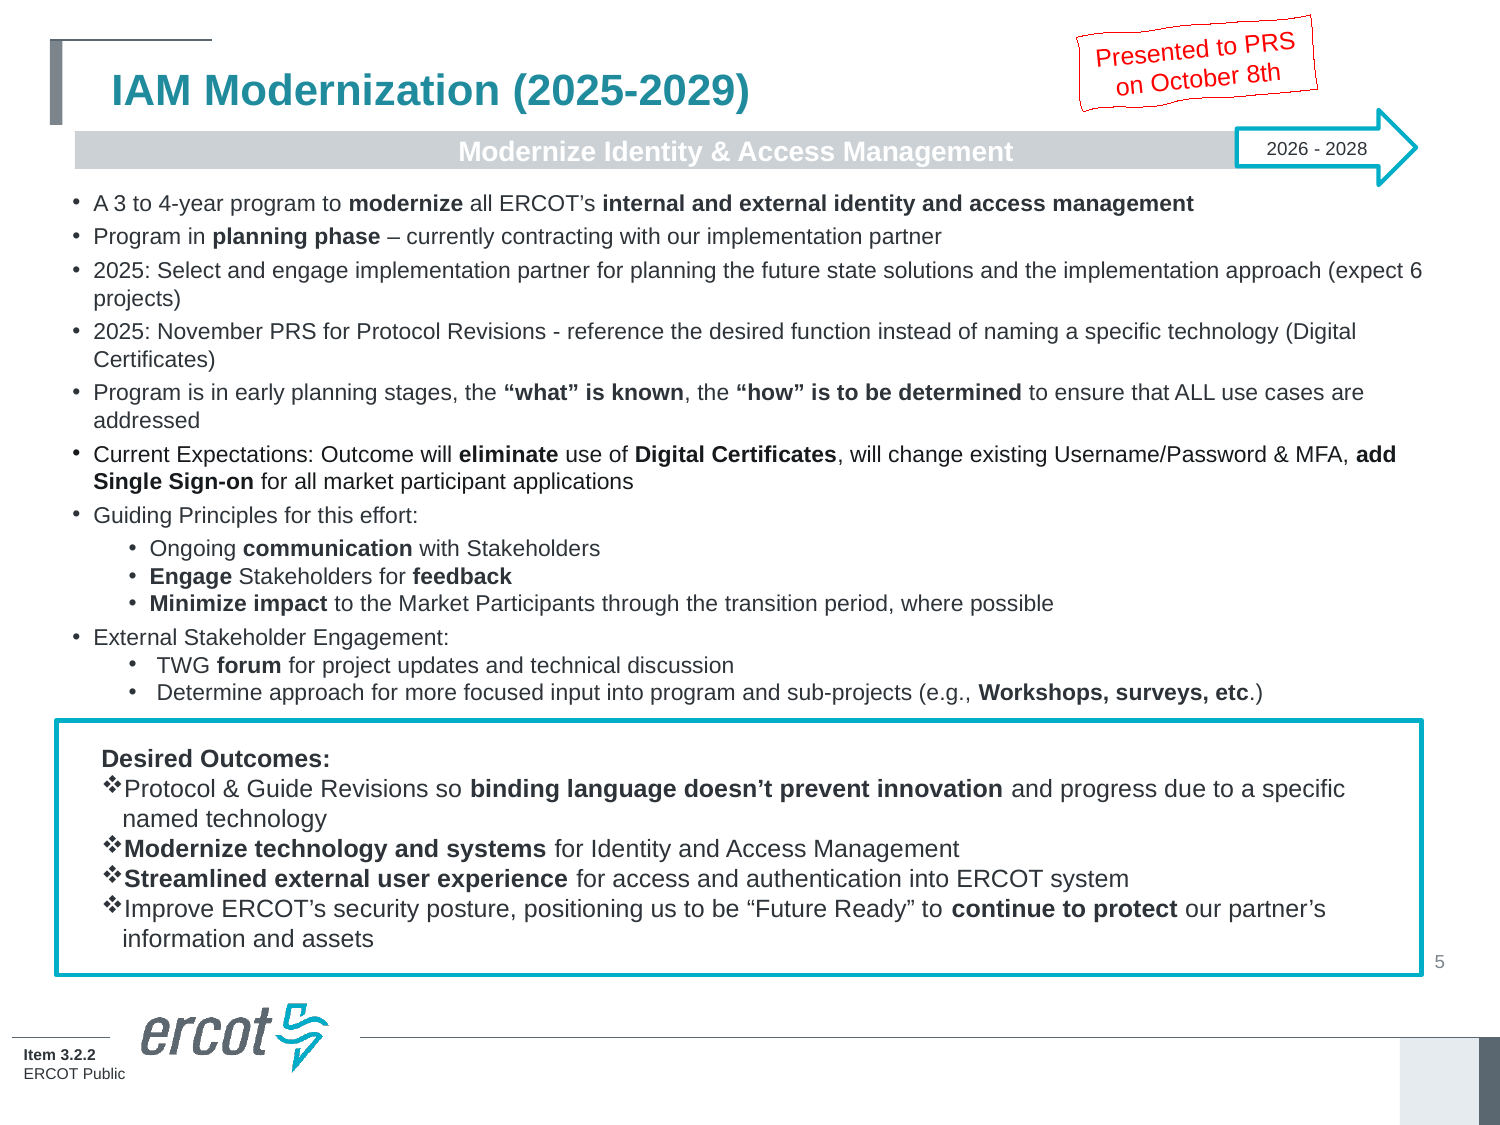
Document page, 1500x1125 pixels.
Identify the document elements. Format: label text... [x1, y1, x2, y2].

text_box Presented to PRS on October 8th [1076, 14, 1318, 112]
list Desired Outcomes: Protocol & Guide Revisions so binding language doesn’t prevent innovation and progress due to a specific named technology Modernize technology and systems for Identity and Access Management Streamlined external user experience for access and authentication into ERCOT system Improve ERCOT’s security posture, positioning us to be “Future Ready” to continue to protect our partner’s information and assets [56, 720, 1422, 975]
text_box IAM Modernization (2025-2029) [100, 62, 1362, 123]
slide_number 5 [1422, 947, 1480, 975]
text_box Modernize Identity & Access Management [74, 131, 1236, 169]
picture [137, 999, 332, 1075]
text_box 2026 - 2028 [1234, 107, 1419, 187]
text_box A 3 to 4-year program to modernize all ERCOT’s internal and external identity and access management Program in planning phase – currently contracting with our implementation partner 2025: Select and engage implementation partner for planning the future state solutions and the implementation approach (expect 6 projects) 2025: November PRS for Protocol Revisions - reference the desired function instead of naming a specific technology (Digital Certificates) Program is in early planning stages, the “what” is known, the “how” is to be determined to ensure that ALL use cases are addressed Current Expectations: Outcome will eliminate use of Digital Certificates, will change existing Username/Password & MFA, add Single Sign-on for all market participant applications Guiding Principles for this effort: Ongoing communication with Stakeholders Engage Stakeholders for feedback Minimize impact to the Market Participants through the transition period, where possible External Stakeholder Engagement: TWG forum for project updates and technical discussion Determine approach for more focused input into program and sub-projects (e.g., Workshops, surveys, etc.) [60, 182, 1449, 711]
